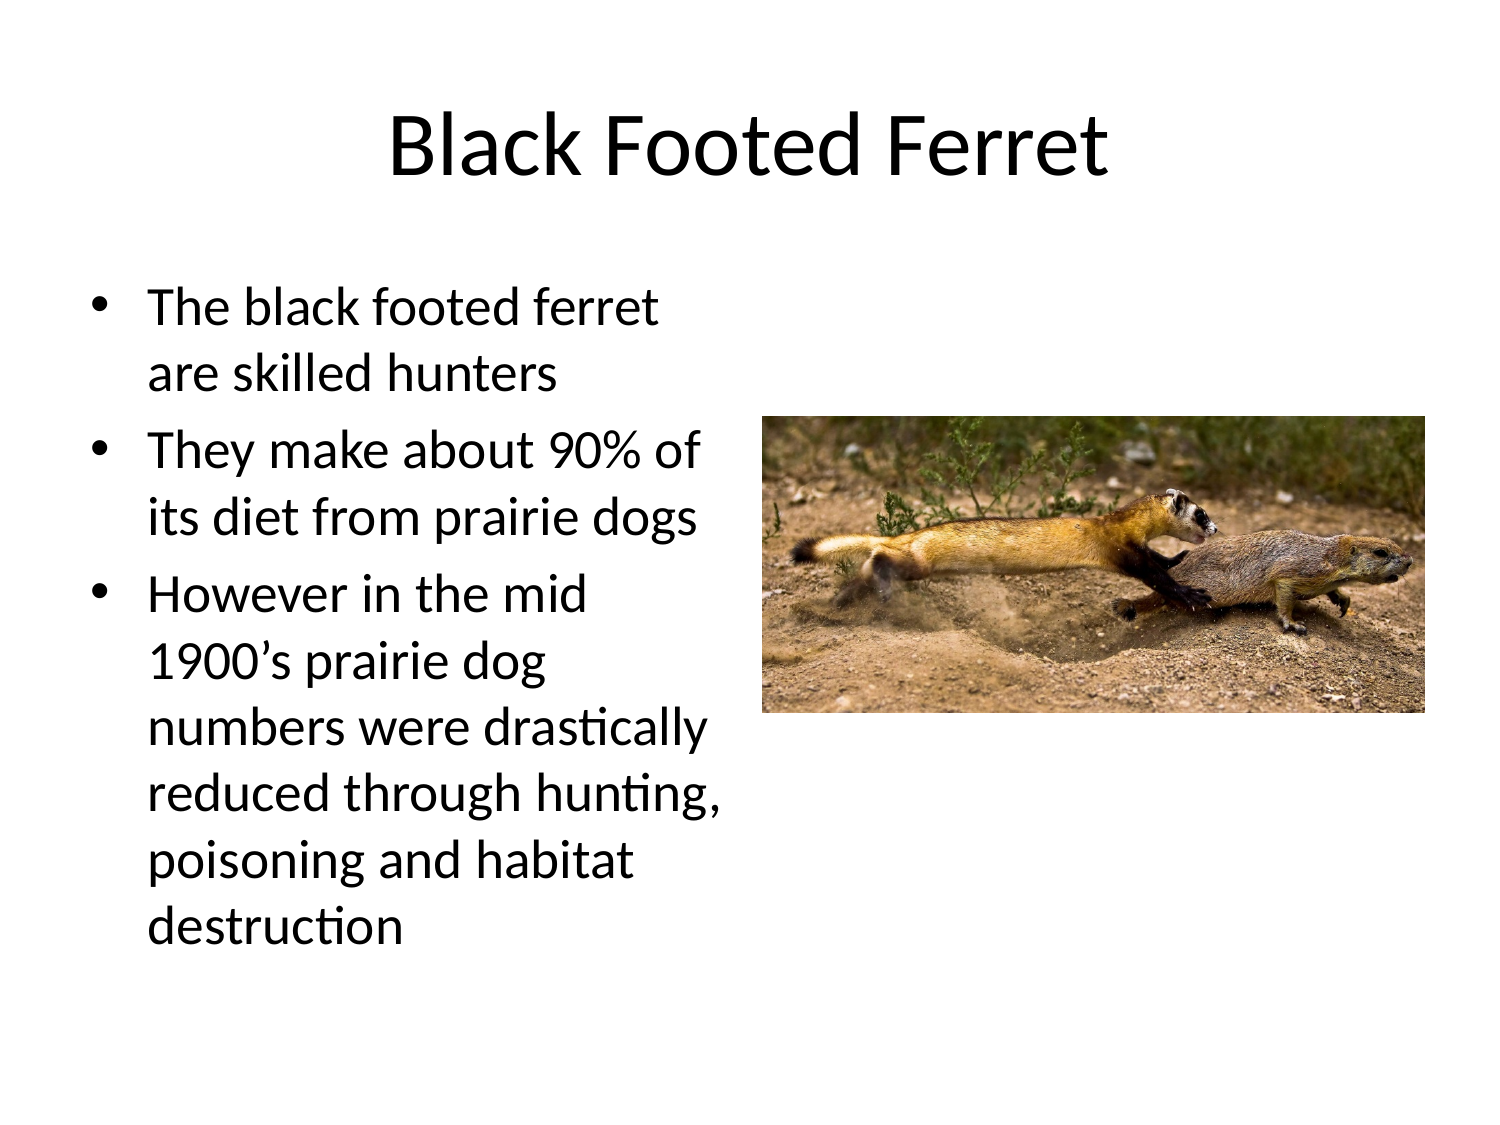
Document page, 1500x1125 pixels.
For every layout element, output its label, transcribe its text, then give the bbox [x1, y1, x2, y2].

list The black footed ferret are skilled hunters They make about 90% of its diet from prairie dogs However in the mid 1900’s prairie dog numbers were drastically reduced through hunting, poisoning and habitat destruction [75, 262, 738, 1005]
title Black Footed Ferret [75, 45, 1425, 233]
picture [762, 416, 1426, 713]
